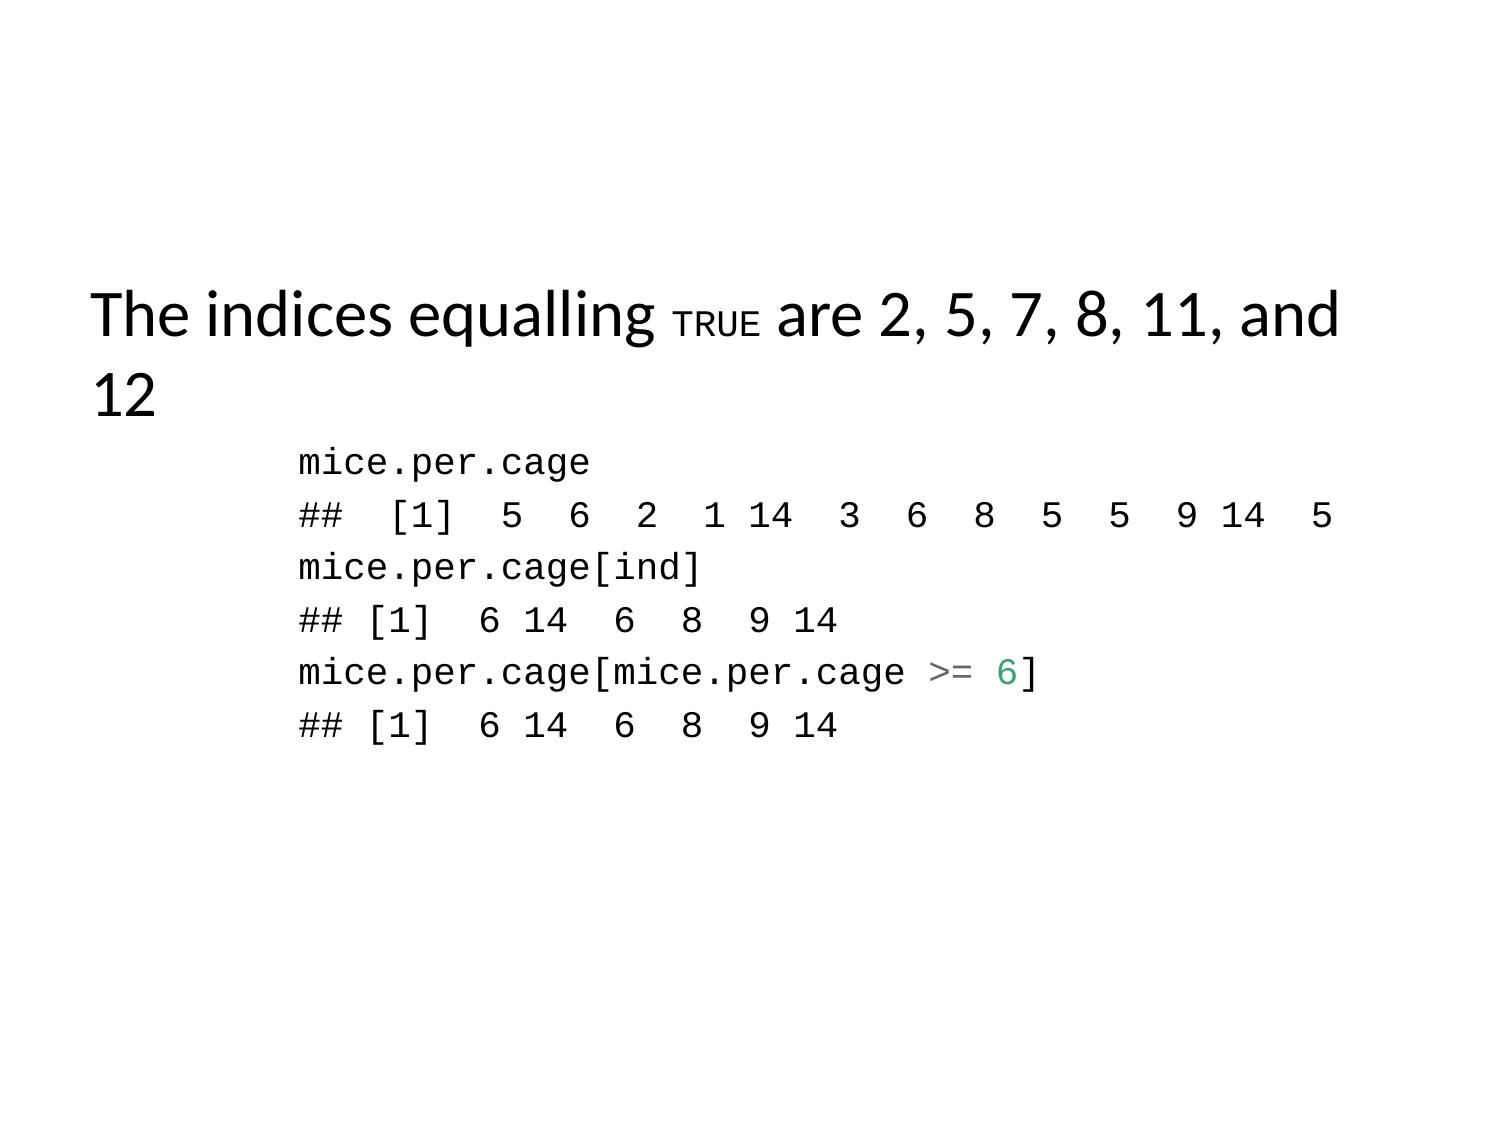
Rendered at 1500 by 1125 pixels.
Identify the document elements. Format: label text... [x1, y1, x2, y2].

list The indices equalling TRUE are 2, 5, 7, 8, 11, and 12 mice.per.cage ## [1] 5 6 2 1 14 3 6 8 5 5 9 14 5 mice.per.cage[ind] ## [1] 6 14 6 8 9 14 mice.per.cage[mice.per.cage >= 6] ## [1] 6 14 6 8 9 14 [75, 262, 1425, 1005]
